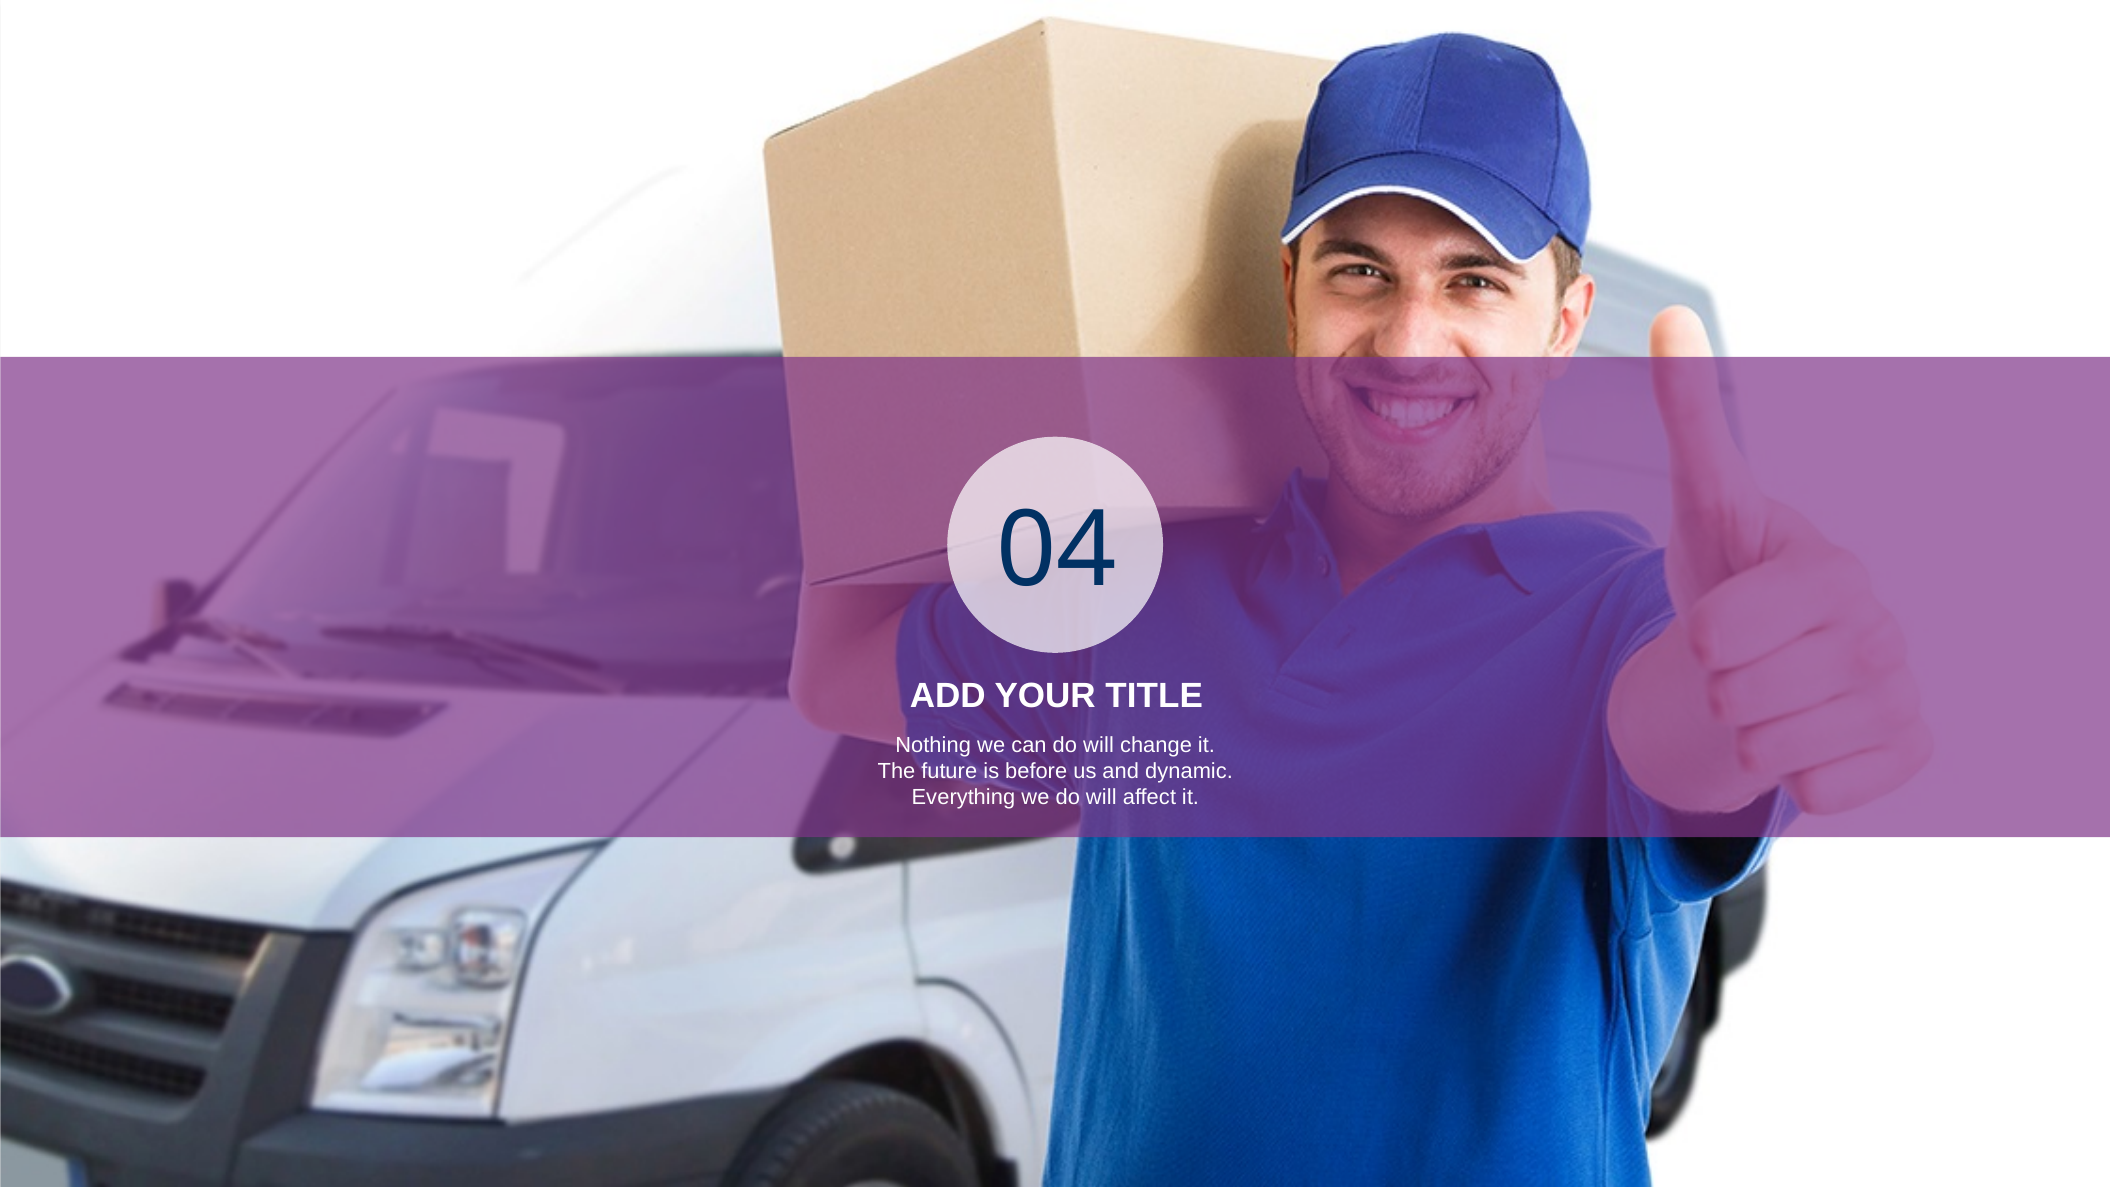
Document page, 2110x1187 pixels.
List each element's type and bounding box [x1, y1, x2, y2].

text_box [0, 838, 2110, 1187]
text_box [861, 665, 1253, 818]
text_box [947, 436, 1164, 653]
text_box [0, 356, 2110, 838]
text_box [0, 0, 2110, 356]
